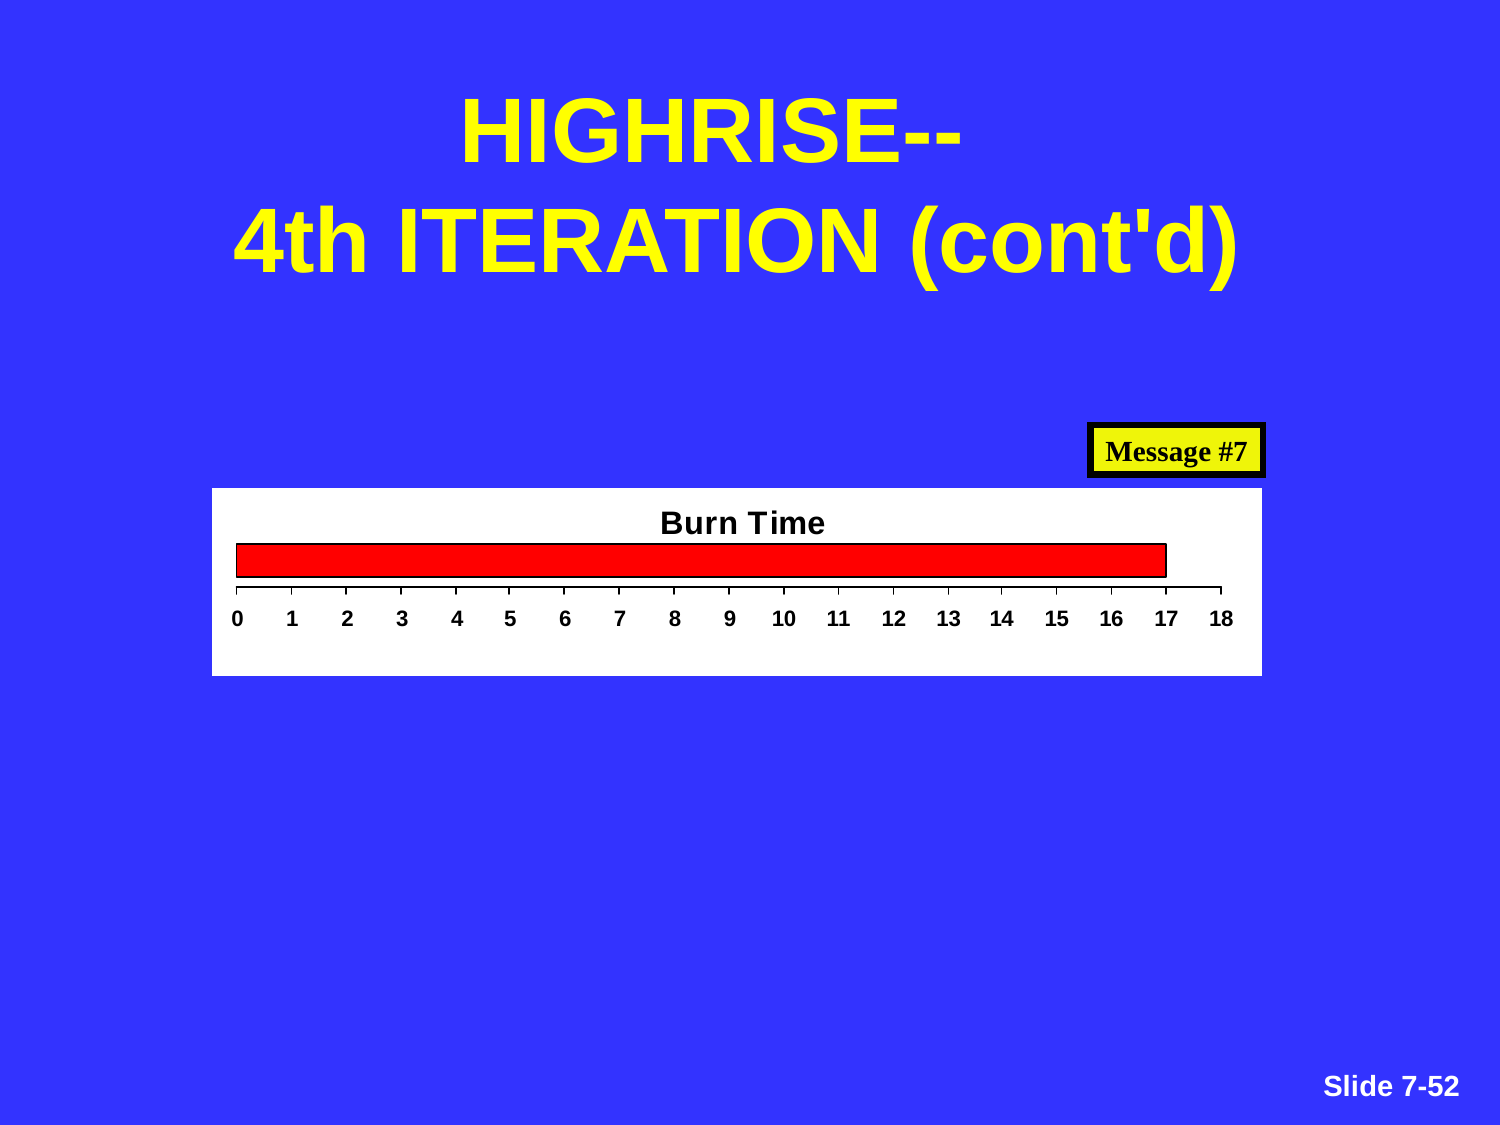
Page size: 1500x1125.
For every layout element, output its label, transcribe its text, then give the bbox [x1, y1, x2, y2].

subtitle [212, 487, 1263, 677]
slide_number Slide 7-194 [1124, 1059, 1476, 1125]
text_box Message #7 [1090, 424, 1264, 475]
title HIGHRISE-- 4th ITERATION (cont'd) [99, 87, 1376, 276]
